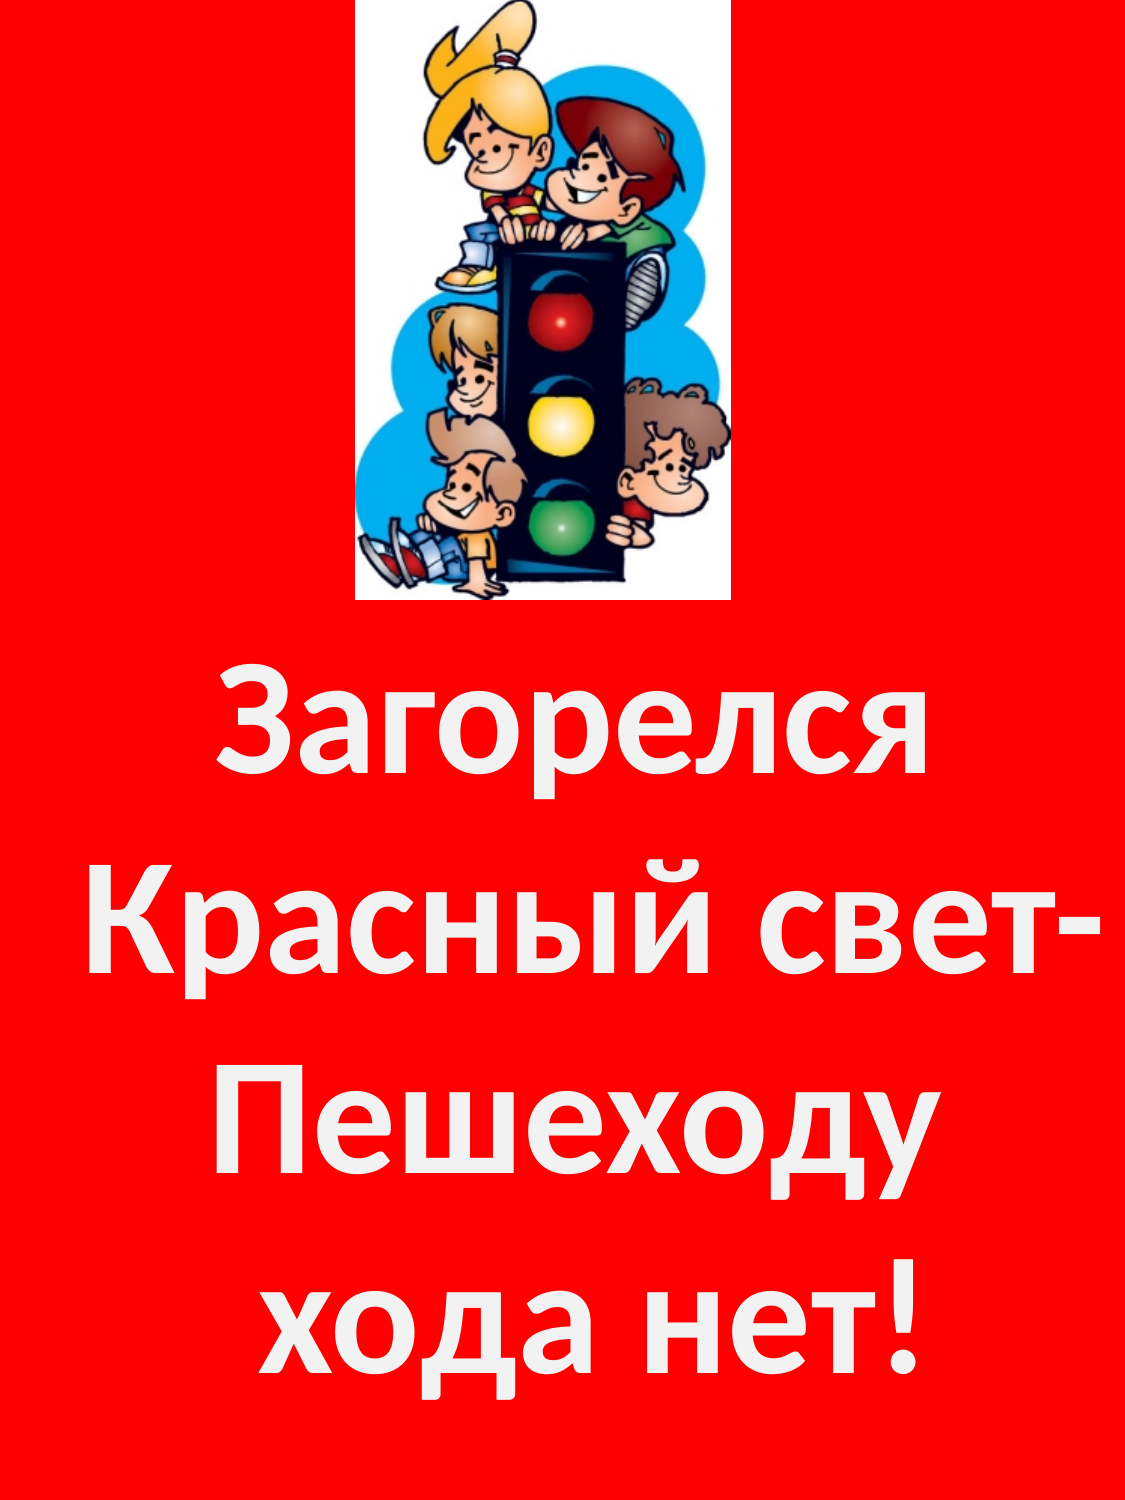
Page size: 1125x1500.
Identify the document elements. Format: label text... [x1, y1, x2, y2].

text_box Загорелся Красный свет- Пешеходу хода нет! [66, 599, 1122, 1415]
picture [354, 0, 731, 601]
